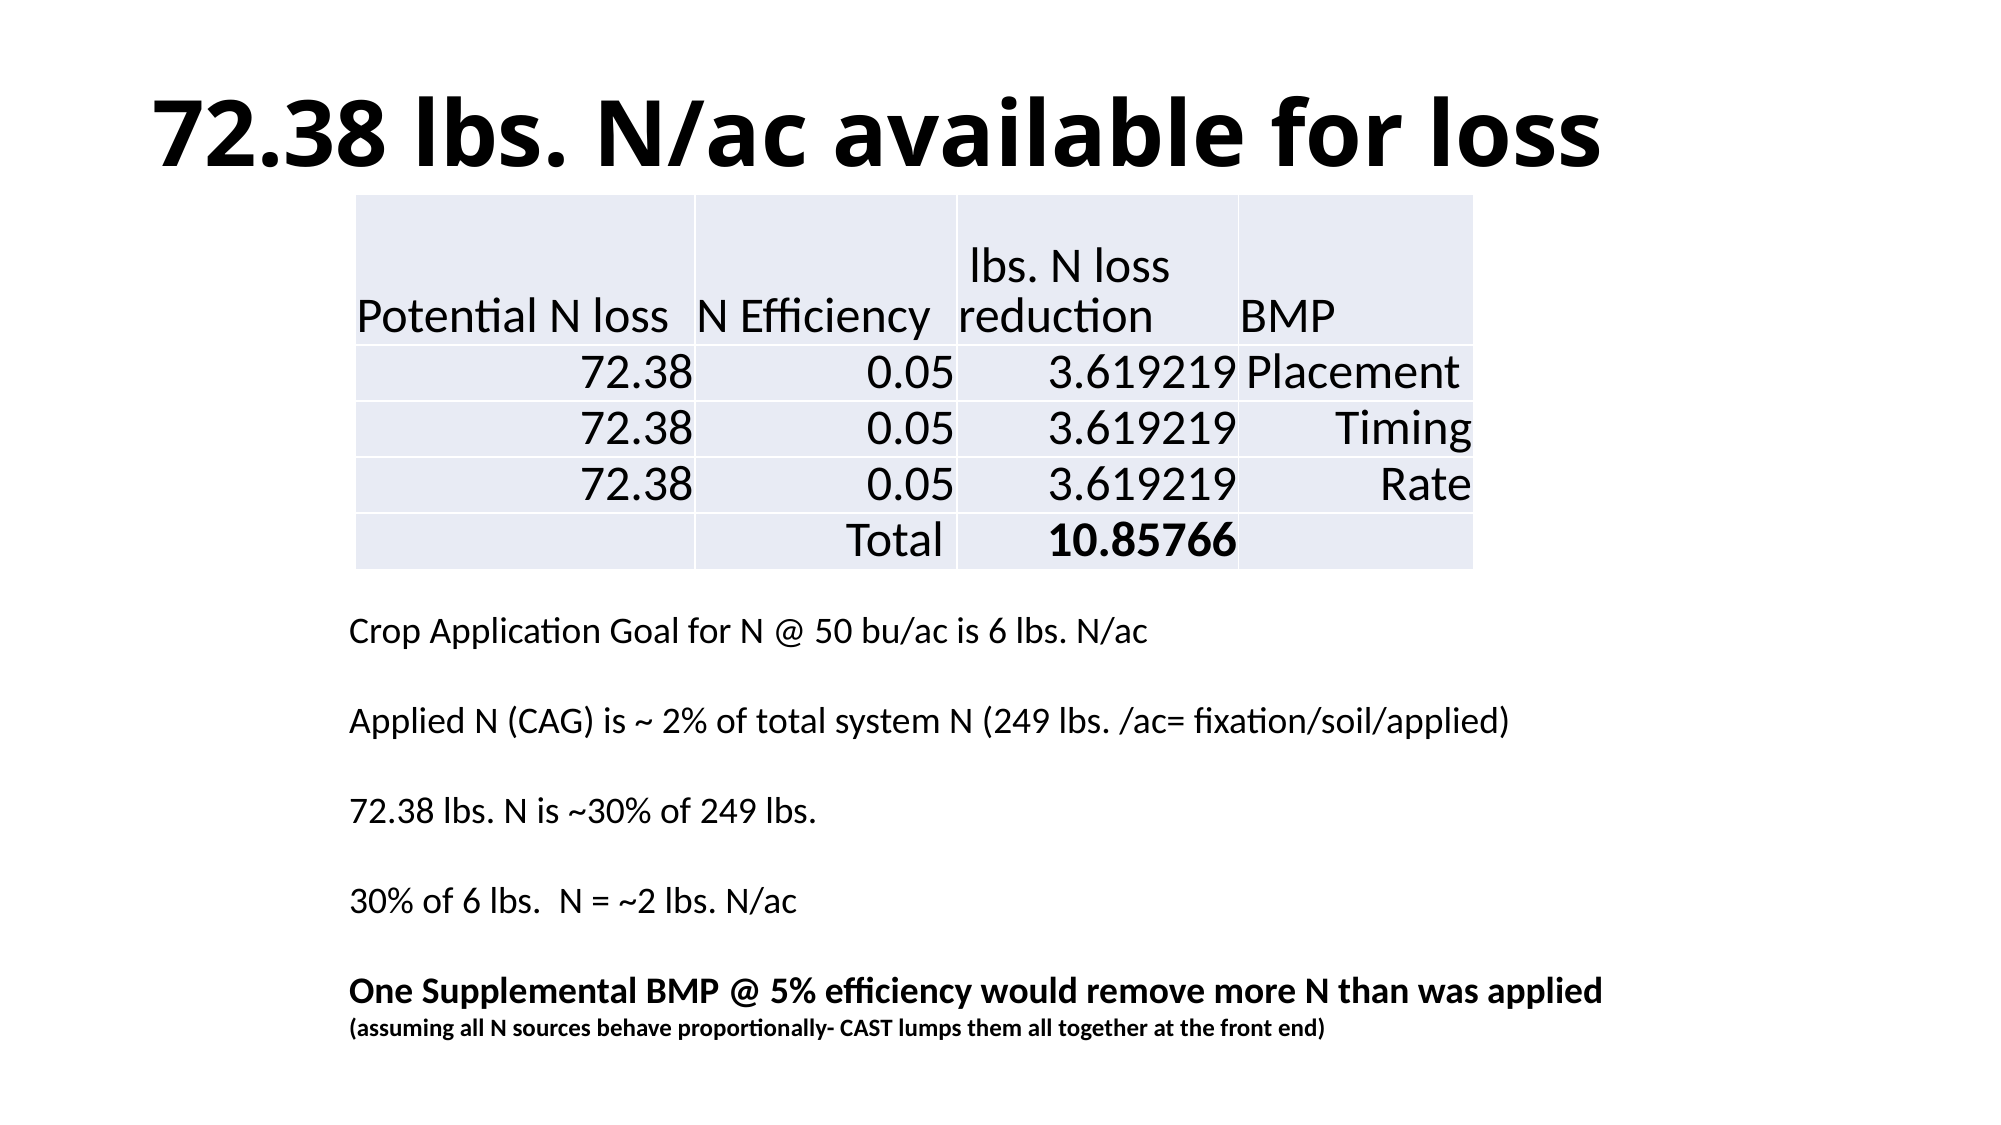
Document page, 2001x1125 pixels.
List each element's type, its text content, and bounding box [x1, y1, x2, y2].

table_cell 0.05 [696, 402, 956, 456]
table_header N Efficiency [696, 195, 956, 344]
table_cell Placement [1239, 346, 1473, 400]
table_header Potential N loss [356, 195, 694, 344]
table_header lbs. N loss reduction [958, 195, 1238, 344]
table_header BMP [1239, 195, 1473, 344]
table_cell 3.619219 [958, 346, 1238, 400]
table_cell Timing [1239, 402, 1473, 456]
table_cell 72.38 [356, 346, 694, 400]
table_cell 72.38 [356, 402, 694, 456]
table_cell 0.05 [696, 346, 956, 400]
table_cell [356, 514, 694, 569]
table_cell 3.619219 [958, 402, 1238, 456]
table_cell 0.05 [696, 458, 956, 512]
text_box Crop Application Goal for N @ 50 bu/ac is 6 lbs. N/ac Applied N (CAG) is ~ 2% of total system N (249 lbs. /ac= fixation/soil/applied) 72.38 lbs. N is ~30% of 249 lbs. 30% of 6 lbs. N = ~2 lbs. N/ac One Supplemental BMP @ 5% efficiency would remove more N than was applied (assuming all N sources behave proportionally- CAST lumps them all together at the front end) [334, 598, 1683, 1049]
table_cell [1239, 514, 1473, 569]
table_cell 72.38 [356, 458, 694, 512]
table_cell 10.85766 [958, 514, 1238, 569]
table_cell Rate [1239, 458, 1473, 512]
table_cell Total [696, 514, 956, 569]
table_cell 3.619219 [958, 458, 1238, 512]
title 72.38 lbs. N/ac available for loss [137, 59, 1863, 214]
